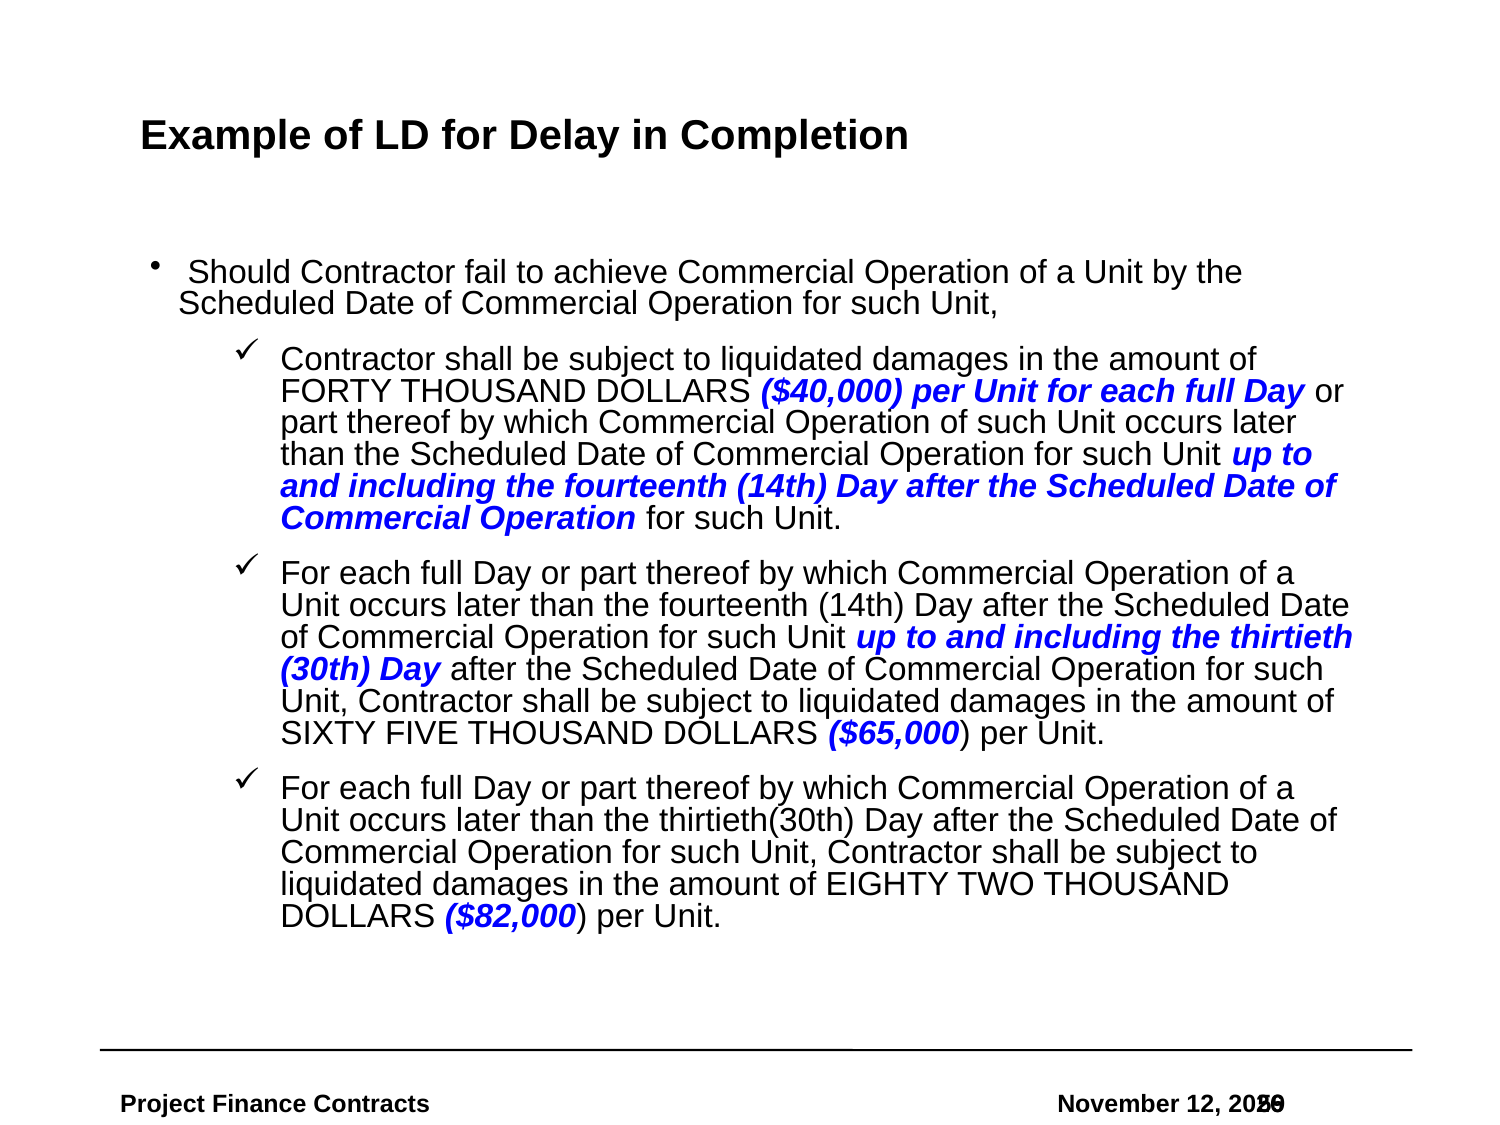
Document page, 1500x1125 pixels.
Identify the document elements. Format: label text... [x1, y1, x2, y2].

title Example of LD for Delay in Completion [124, 99, 1288, 226]
list Should Contractor fail to achieve Commercial Operation of a Unit by the Scheduled Date of Commercial Operation for such Unit, Contractor shall be subject to liquidated damages in the amount of FORTY THOUSAND DOLLARS ($40,000) per Unit for each full Day or part thereof by which Commercial Operation of such Unit occurs later than the Scheduled Date of Commercial Operation for such Unit up to and including the fourteenth (14th) Day after the Scheduled Date of Commercial Operation for such Unit. For each full Day or part thereof by which Commercial Operation of a Unit occurs later than the fourteenth (14th) Day after the Scheduled Date of Commercial Operation for such Unit up to and including the thirtieth (30th) Day after the Scheduled Date of Commercial Operation for such Unit, Contractor shall be subject to liquidated damages in the amount of SIXTY FIVE THOUSAND DOLLARS ($65,000) per Unit. For each full Day or part thereof by which Commercial Operation of a Unit occurs later than the thirtieth(30th) Day after the Scheduled Date of Commercial Operation for such Unit, Contractor shall be subject to liquidated damages in the amount of EIGHTY TWO THOUSAND DOLLARS ($82,000) per Unit. [124, 249, 1376, 1001]
